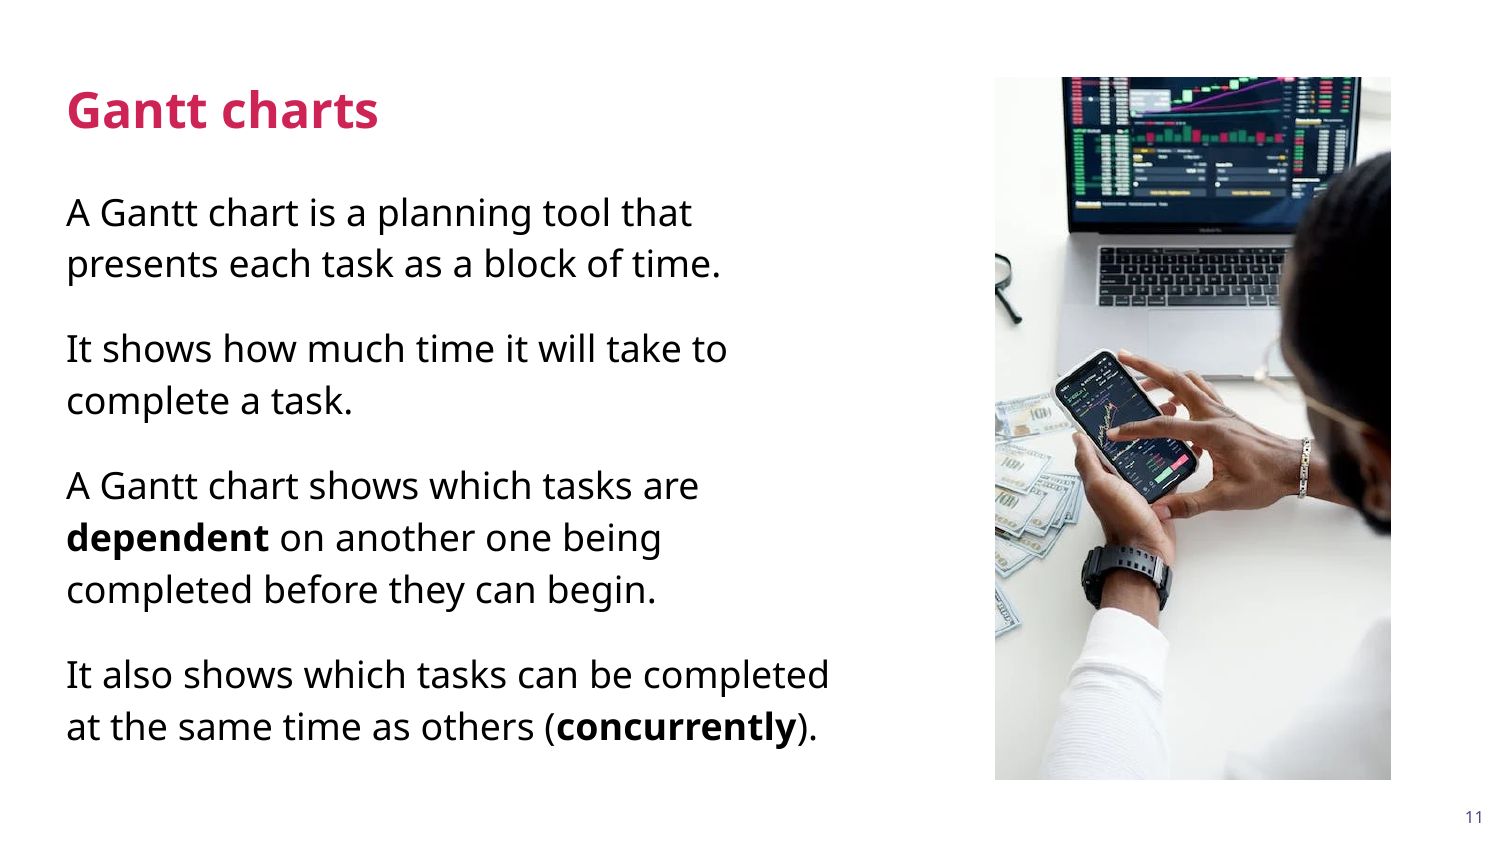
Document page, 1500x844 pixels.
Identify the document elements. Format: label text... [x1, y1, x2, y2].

list A Gantt chart is a planning tool that presents each task as a block of time. It shows how much time it will take to complete a task. A Gantt chart shows which tasks are dependent on another one being completed before they can begin. It also shows which tasks can be completed at the same time as others (concurrently). [51, 167, 849, 793]
picture [994, 76, 1391, 781]
slide_number 11 [1448, 792, 1500, 844]
title Gantt charts [51, 50, 1449, 167]
